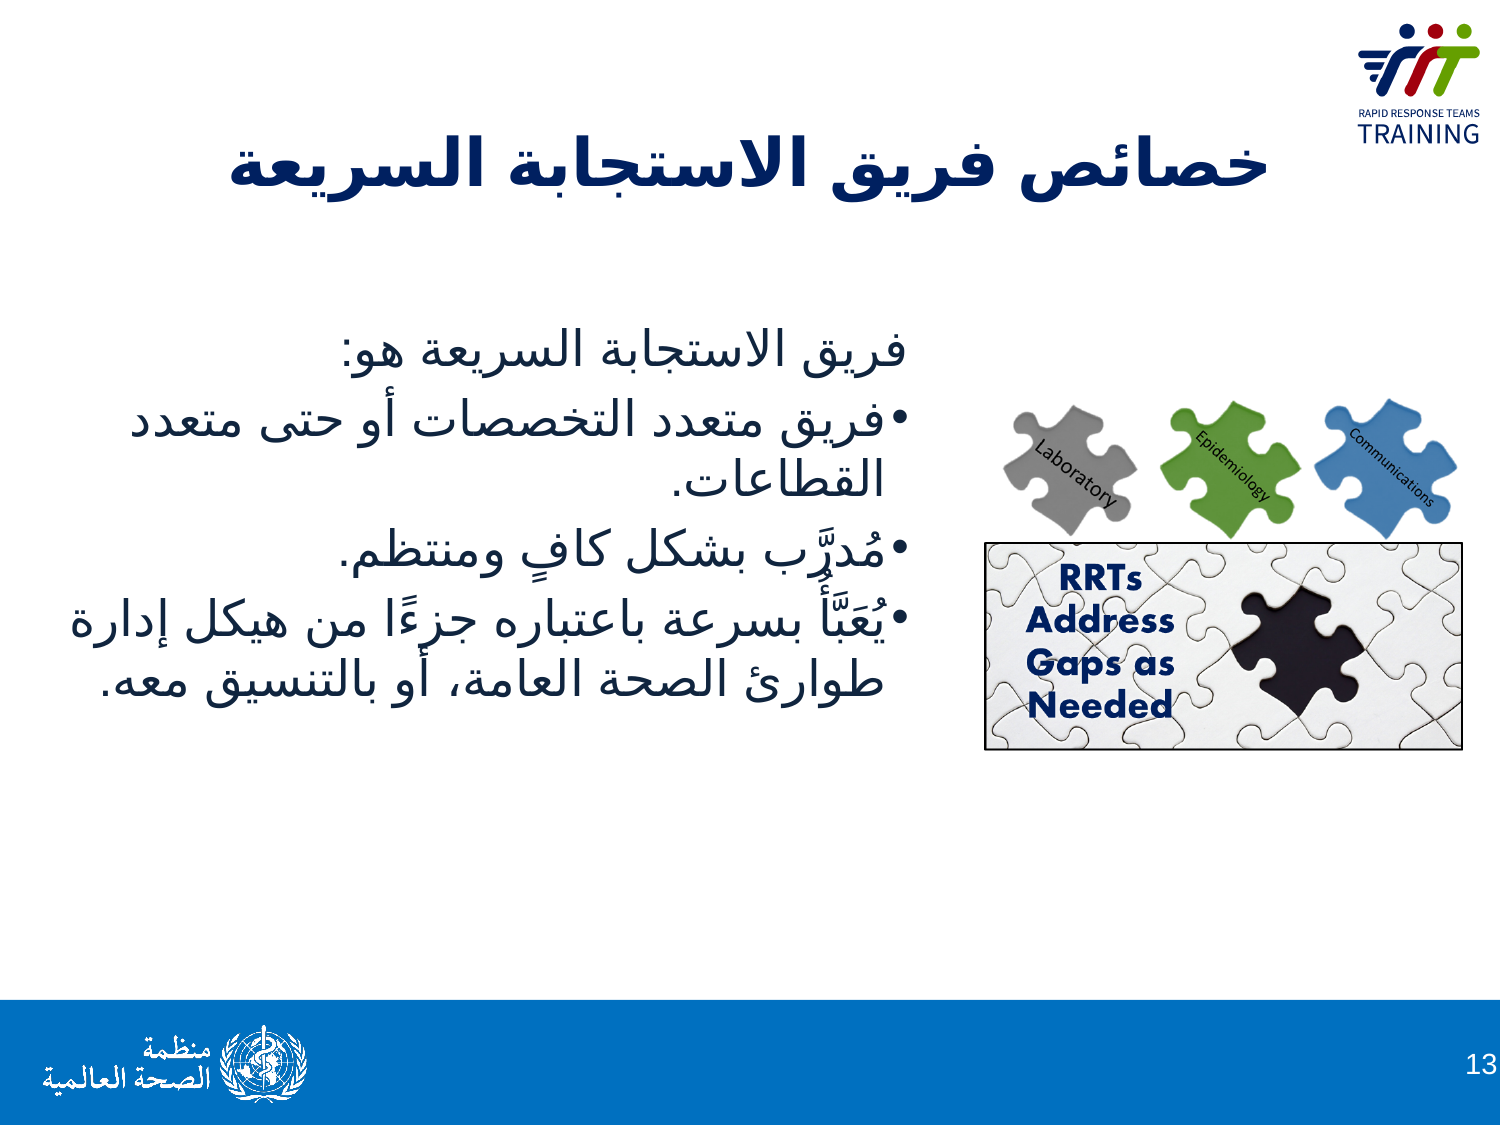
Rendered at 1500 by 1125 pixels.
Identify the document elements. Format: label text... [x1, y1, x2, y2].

picture [983, 392, 1463, 757]
picture [1357, 23, 1480, 144]
title خصائص فريق الاستجابة السريعة [75, 129, 1425, 271]
picture [43, 1025, 307, 1103]
list فريق الاستجابة السريعة هو: فريق متعدد التخصصات أو حتى متعدد القطاعات. مُدرَّب بشكل كافٍ ومنتظم. يُعَبَّأُ بسرعة باعتباره جزءًا من هيكل إدارة طوارئ الصحة العامة، أو بالتنسيق معه. [53, 316, 934, 917]
